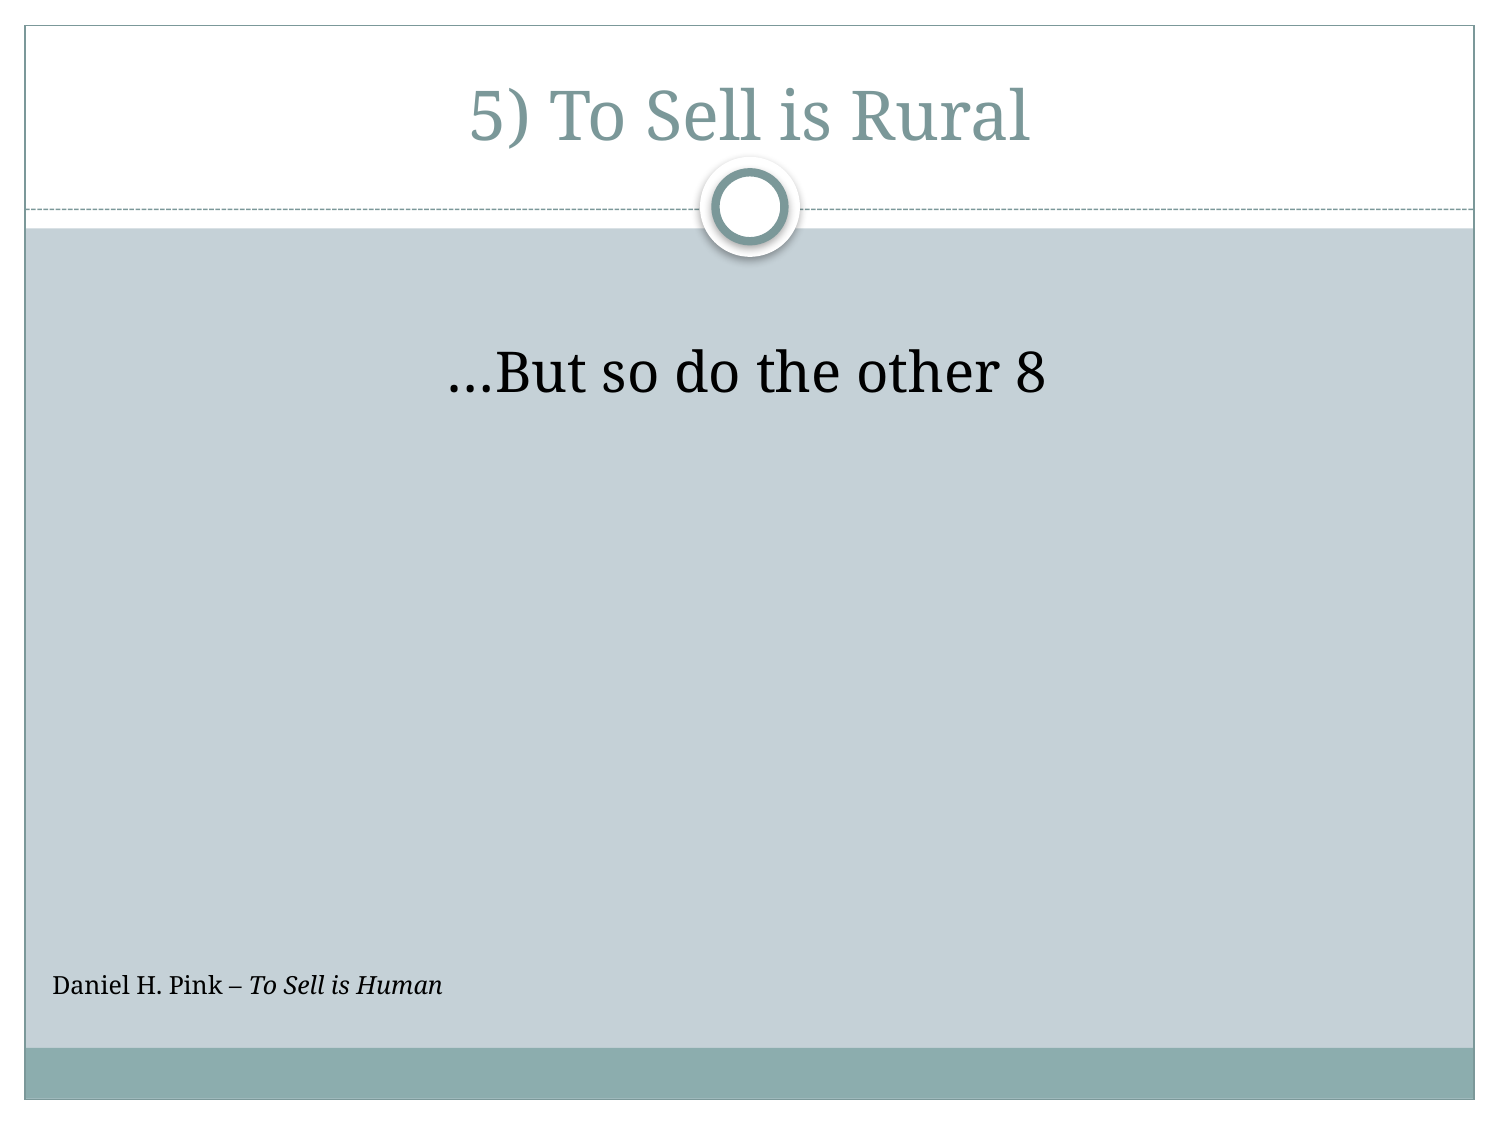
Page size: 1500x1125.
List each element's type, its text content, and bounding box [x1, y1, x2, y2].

title 5) To Sell is Rural [50, 37, 1450, 162]
text_box Daniel H. Pink – To Sell is Human [37, 962, 718, 1008]
list …But so do the other 8 [49, 249, 1445, 1001]
